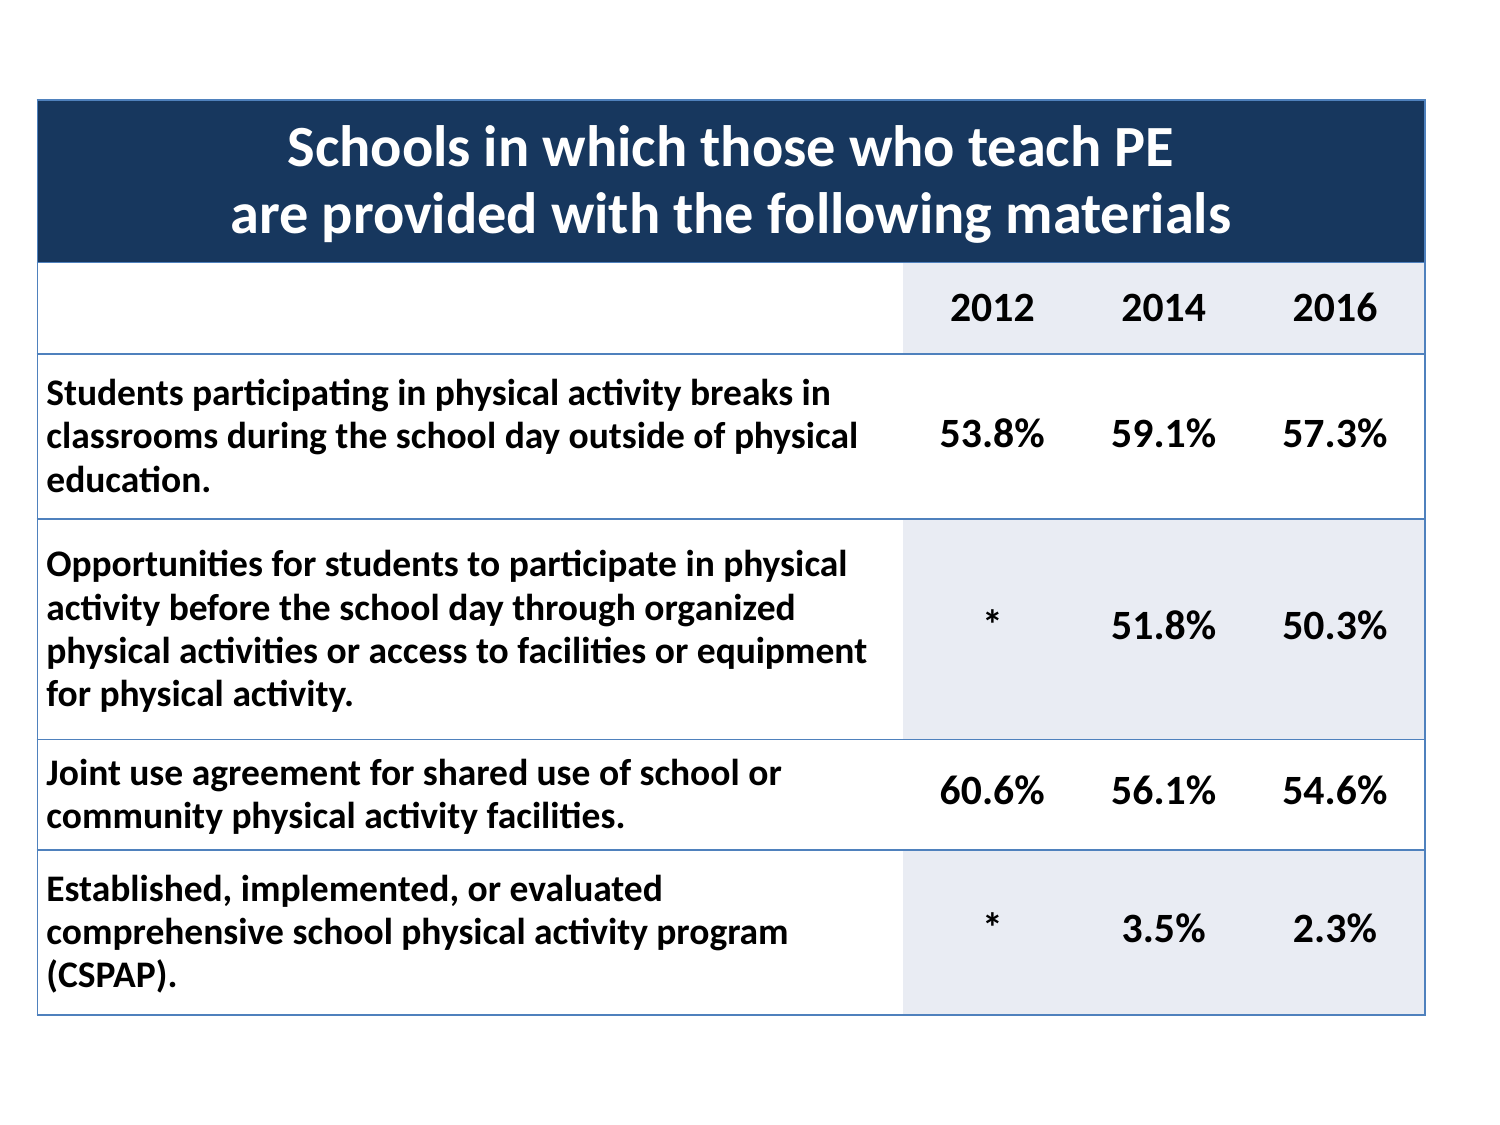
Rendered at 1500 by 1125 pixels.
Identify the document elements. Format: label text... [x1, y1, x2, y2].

table_cell 53.8% [903, 355, 1082, 518]
table_cell Established, implemented, or evaluated comprehensive school physical activity program (CSPAP). [38, 851, 903, 1014]
table_cell 2016 [1245, 263, 1424, 353]
table_cell 50.3% [1245, 520, 1424, 739]
table_cell [38, 263, 903, 353]
table_cell 2.3% [1245, 851, 1424, 1014]
table_cell 2012 [903, 263, 1082, 353]
table_cell 54.6% [1245, 740, 1424, 849]
table_cell 59.1% [1082, 355, 1245, 518]
table_cell * [903, 851, 1082, 1014]
table_cell 56.1% [1082, 740, 1245, 849]
table_cell * [903, 520, 1082, 739]
table_header Schools in which those who teach PE are provided with the following materials [38, 101, 1424, 262]
table_cell Joint use agreement for shared use of school or community physical activity facilities. [38, 740, 903, 849]
table_cell Opportunities for students to participate in physical activity before the school day through organized physical activities or access to facilities or equipment for physical activity. [38, 520, 903, 739]
table_cell 51.8% [1082, 520, 1245, 739]
table_cell Students participating in physical activity breaks in classrooms during the school day outside of physical education. [38, 355, 903, 518]
table_cell 60.6% [903, 740, 1082, 849]
table_cell 3.5% [1082, 851, 1245, 1014]
table_cell 57.3% [1245, 355, 1424, 518]
table_cell 2014 [1082, 263, 1245, 353]
